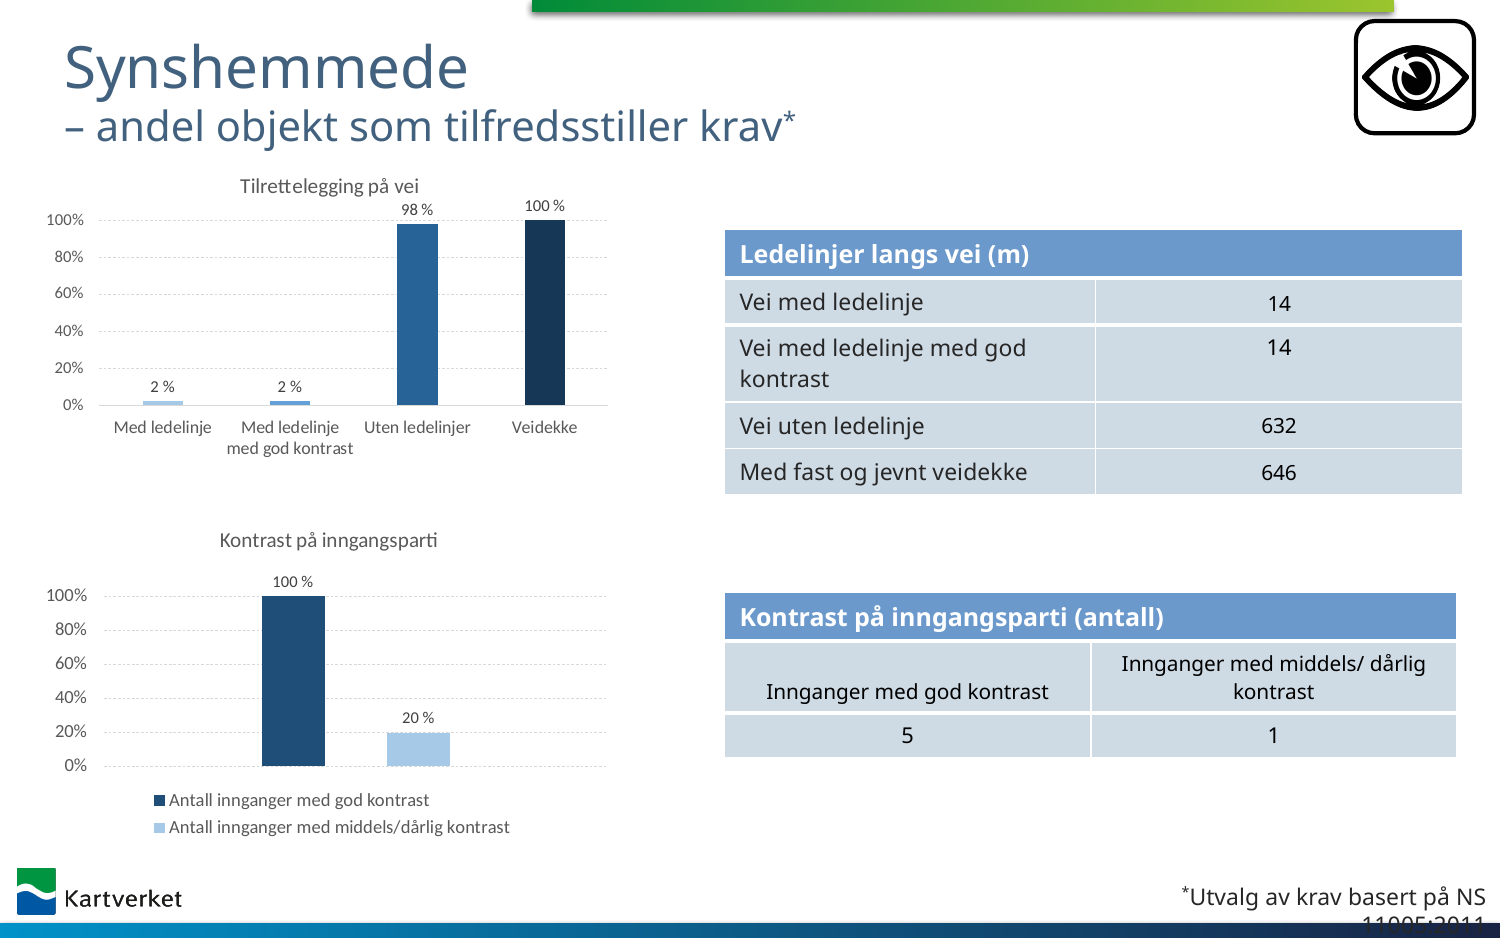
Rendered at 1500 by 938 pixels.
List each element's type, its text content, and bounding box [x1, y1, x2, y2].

table_cell Vei uten ledelinje [725, 403, 1095, 448]
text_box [1355, 20, 1475, 134]
picture [41, 166, 618, 492]
table_cell Vei med ledelinje [725, 280, 1095, 323]
table_cell 14 [1096, 280, 1462, 323]
table_cell 14 [1096, 327, 1462, 401]
table_cell Innganger med god kontrast [725, 643, 1090, 711]
text_box *Utvalg av krav basert på NS 11005:2011 [1068, 873, 1500, 938]
picture [41, 520, 617, 846]
table_cell Med fast og jevnt veidekke [725, 449, 1095, 494]
table_cell 632 [1096, 403, 1462, 448]
table_cell 646 [1096, 449, 1462, 494]
table_header Kontrast på inngangsparti (antall) [725, 593, 1456, 639]
table_cell Innganger med middels/ dårlig kontrast [1092, 643, 1456, 711]
text_box Synshemmede – andel objekt som tilfredsstiller krav* [49, 24, 1431, 158]
table_cell Vei med ledelinje med god kontrast [725, 327, 1095, 401]
table_cell 1 [1092, 715, 1456, 757]
table_cell 5 [725, 715, 1090, 757]
table_header Ledelinjer langs vei (m) [725, 230, 1462, 276]
